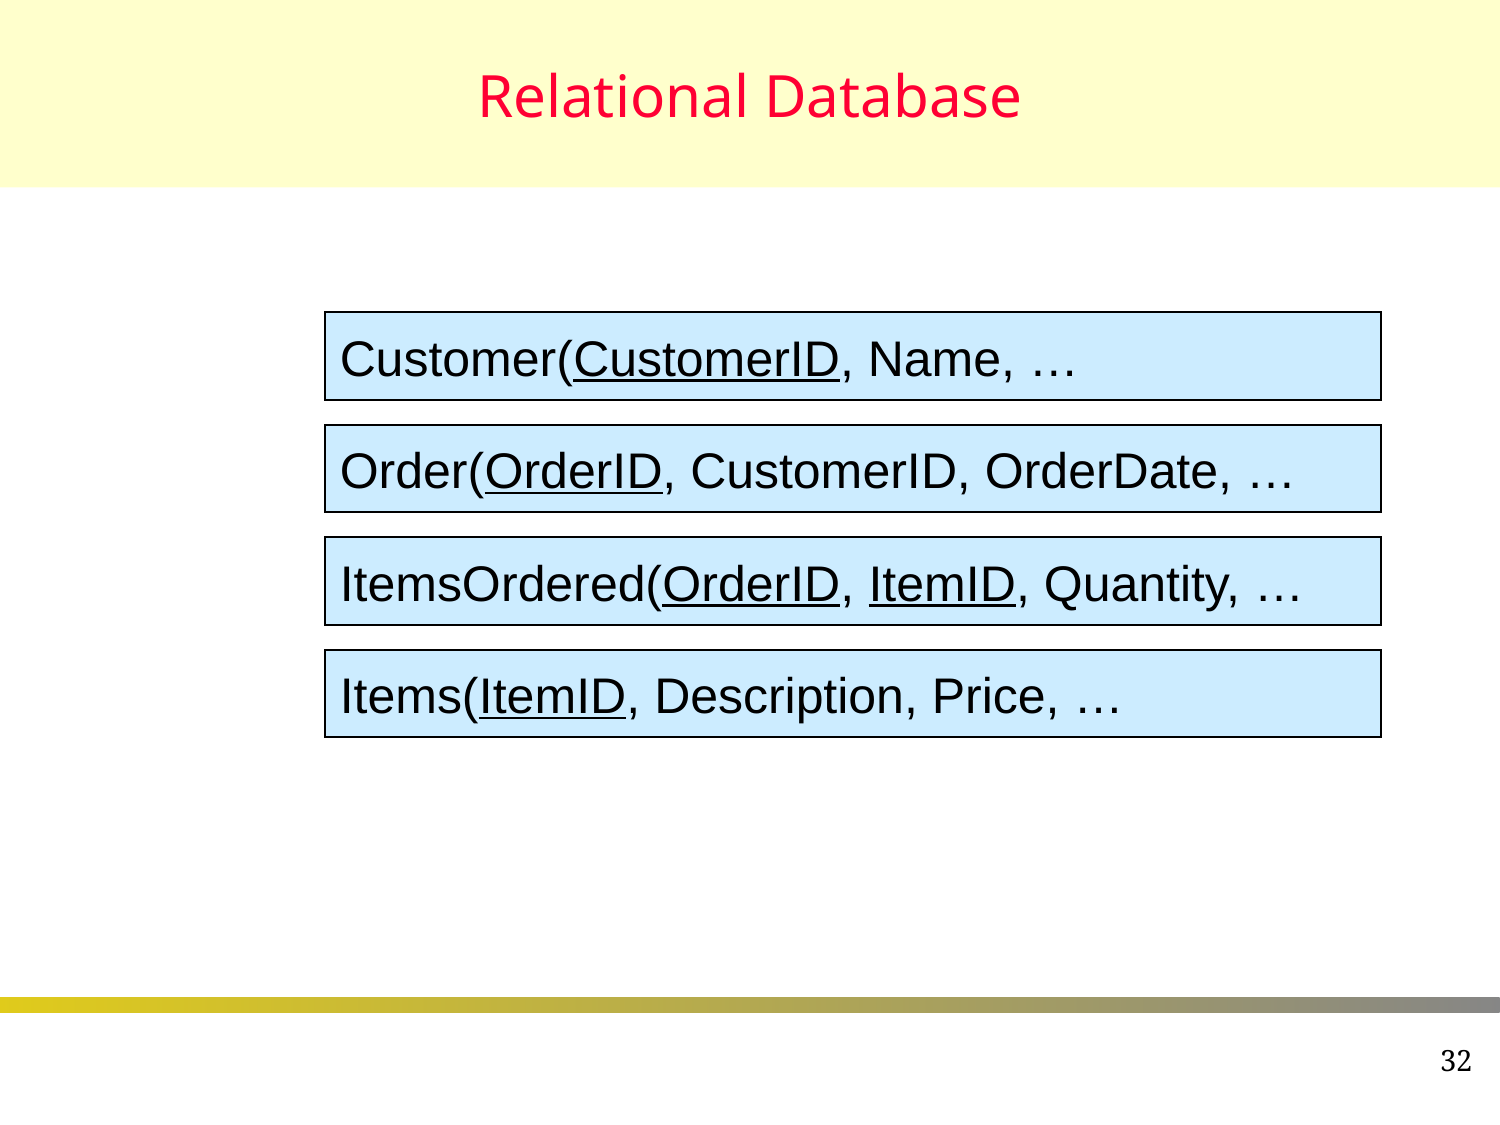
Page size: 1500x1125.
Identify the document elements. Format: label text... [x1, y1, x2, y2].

text_box Order(OrderID, CustomerID, OrderDate, … [324, 424, 1381, 513]
text_box Customer(CustomerID, Name, … [324, 312, 1381, 400]
text_box ItemsOrdered(OrderID, ItemID, Quantity, … [324, 537, 1381, 625]
title Relational Database [0, 0, 1500, 188]
text_box Items(ItemID, Description, Price, … [324, 649, 1381, 738]
slide_number 32 [1174, 1024, 1488, 1101]
